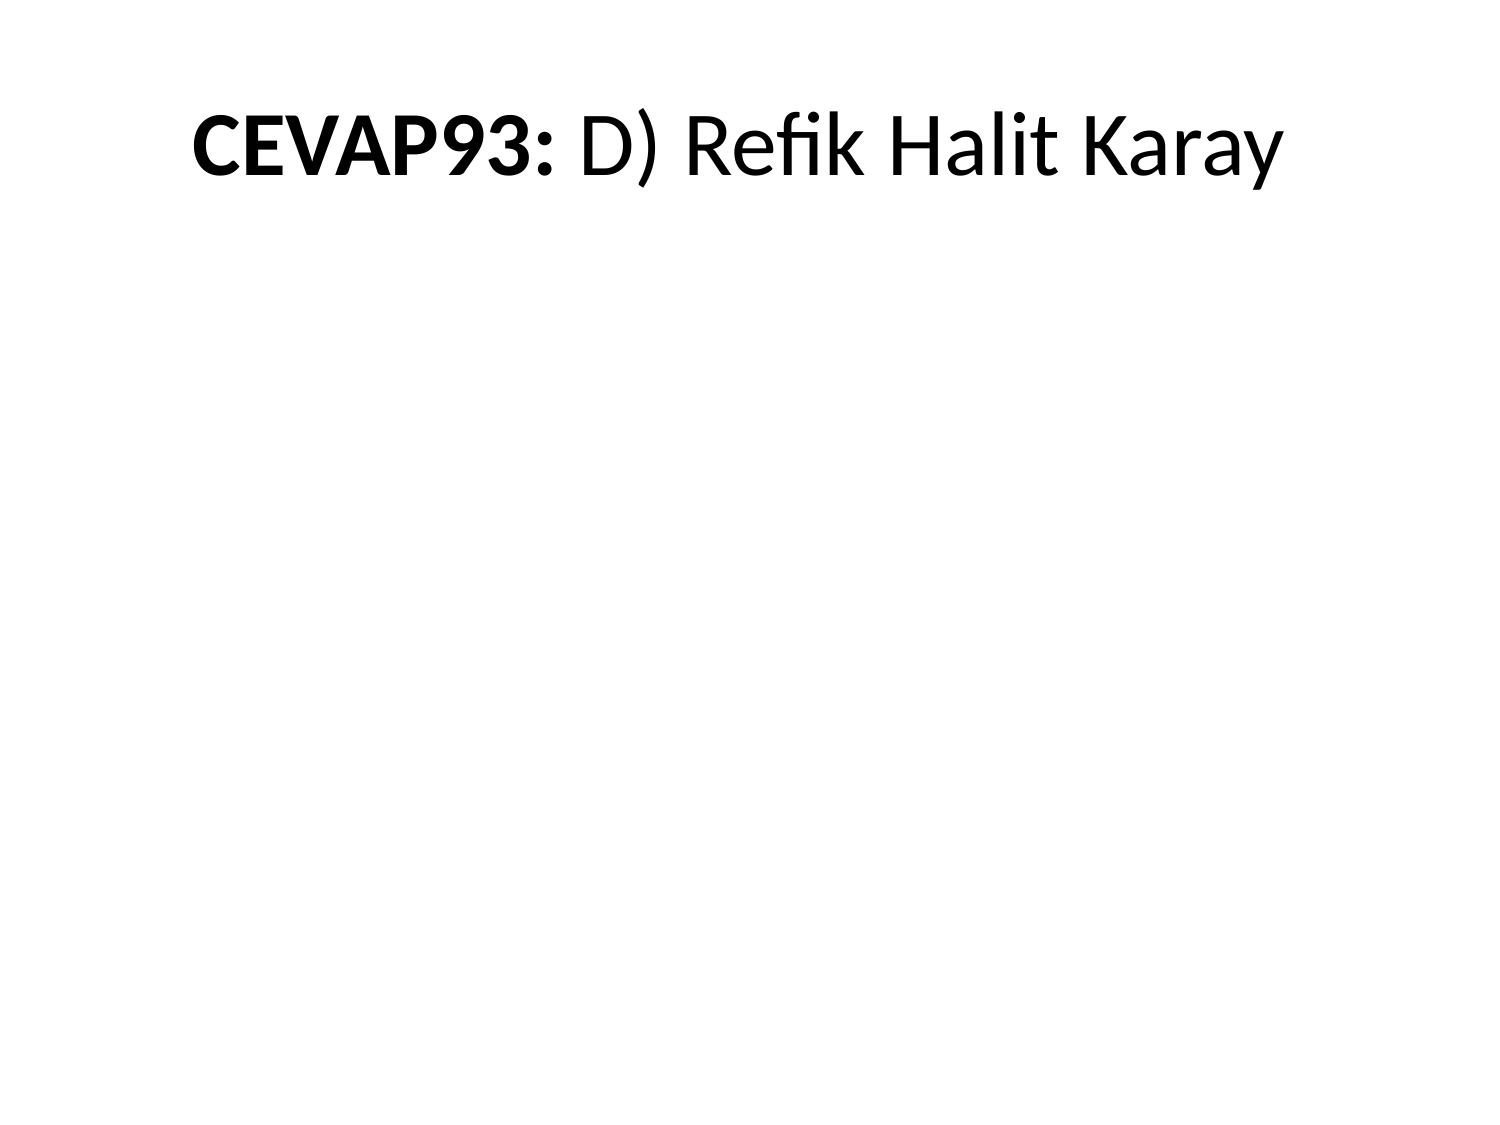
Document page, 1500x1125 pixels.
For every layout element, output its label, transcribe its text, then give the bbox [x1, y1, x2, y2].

title CEVAP93: D) Refik Halit Karay [75, 45, 1425, 233]
